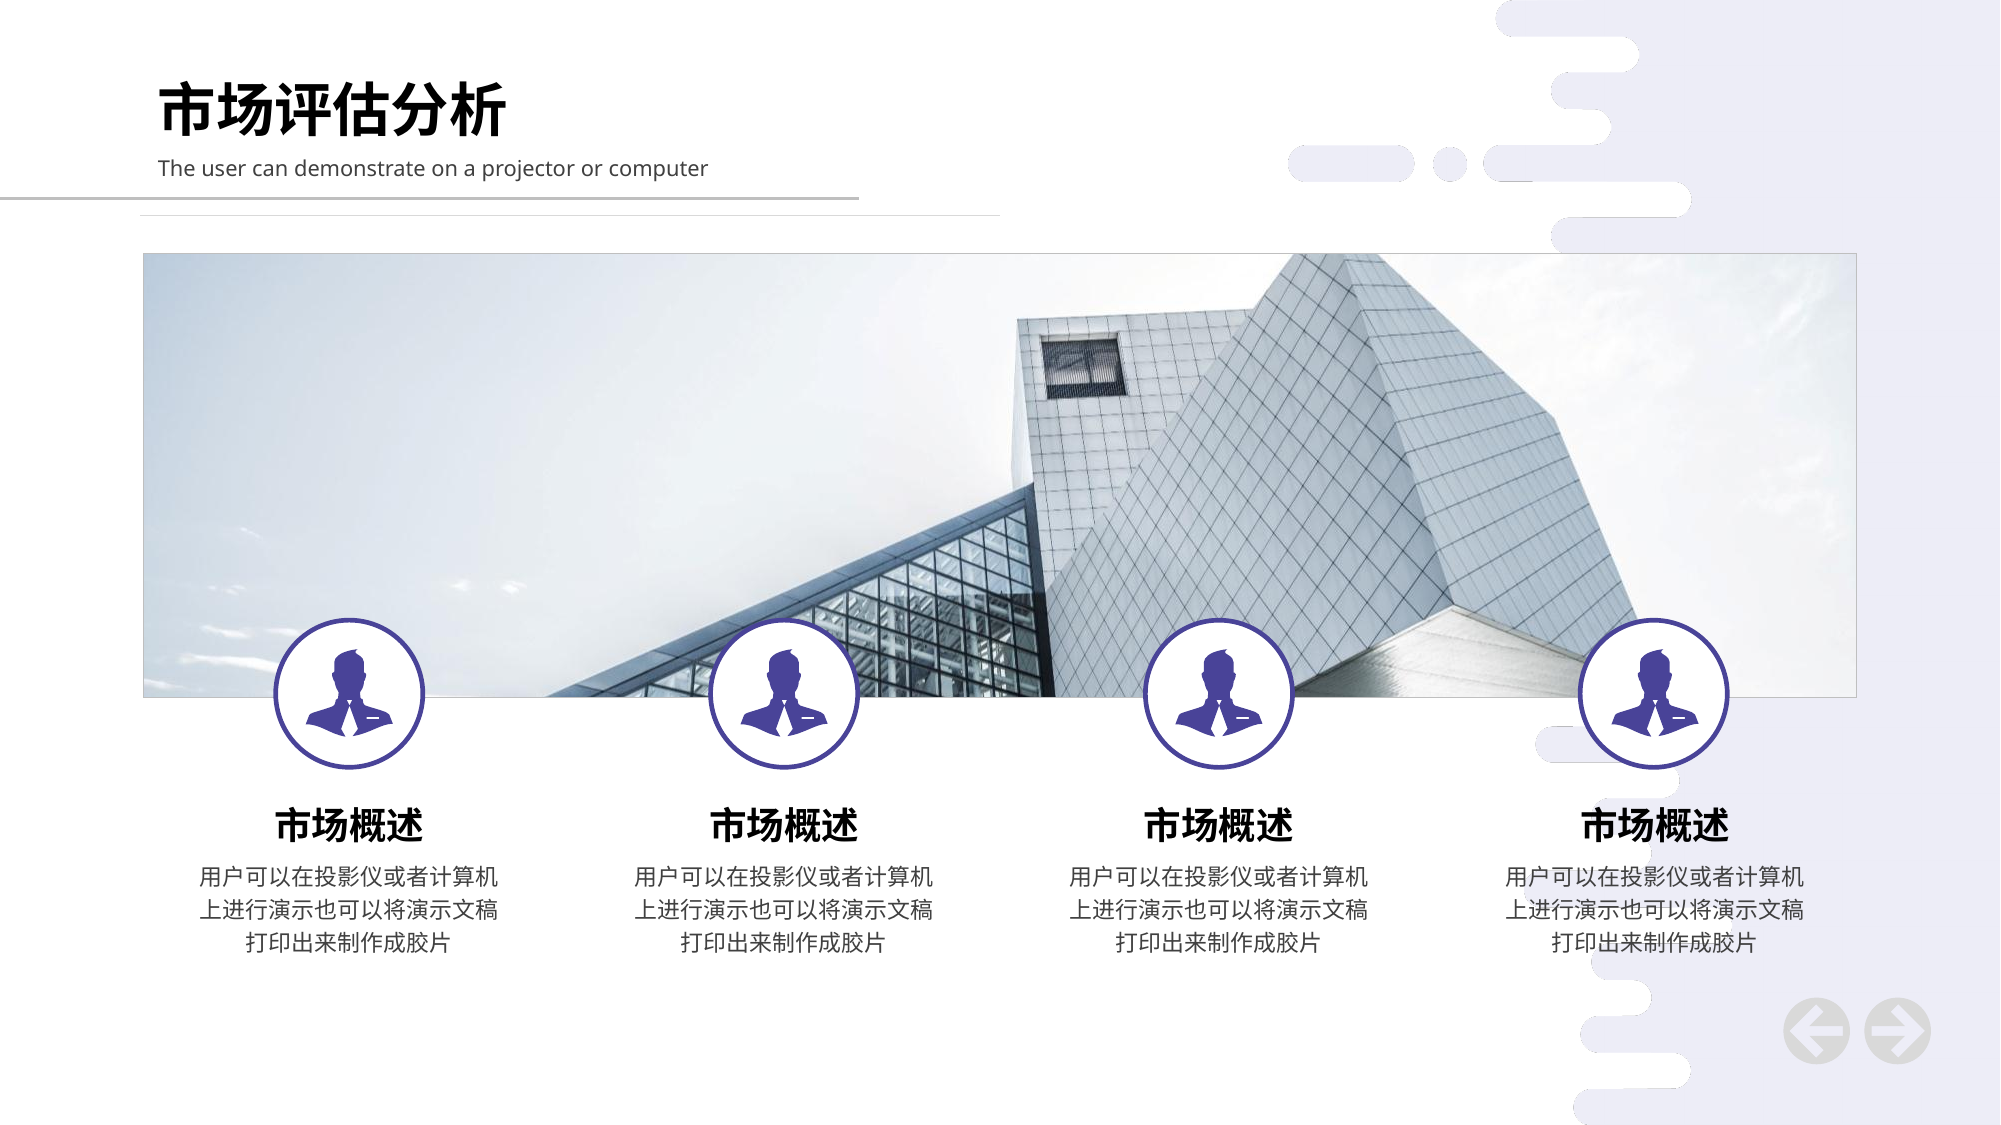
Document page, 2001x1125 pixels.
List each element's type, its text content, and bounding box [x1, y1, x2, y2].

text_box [181, 785, 518, 966]
text_box [304, 698, 395, 738]
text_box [1050, 785, 1388, 966]
text_box [1144, 698, 1294, 769]
text_box [1610, 698, 1701, 738]
text_box The user can demonstrate on a projector or computer [143, 143, 797, 188]
text_box [709, 698, 859, 769]
text_box [274, 698, 424, 769]
picture [143, 0, 2000, 1125]
text_box 市场评估分析 [143, 65, 700, 143]
text_box [1579, 698, 1729, 769]
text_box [615, 785, 953, 966]
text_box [1486, 785, 1824, 966]
text_box [1173, 698, 1264, 738]
text_box [739, 698, 830, 738]
